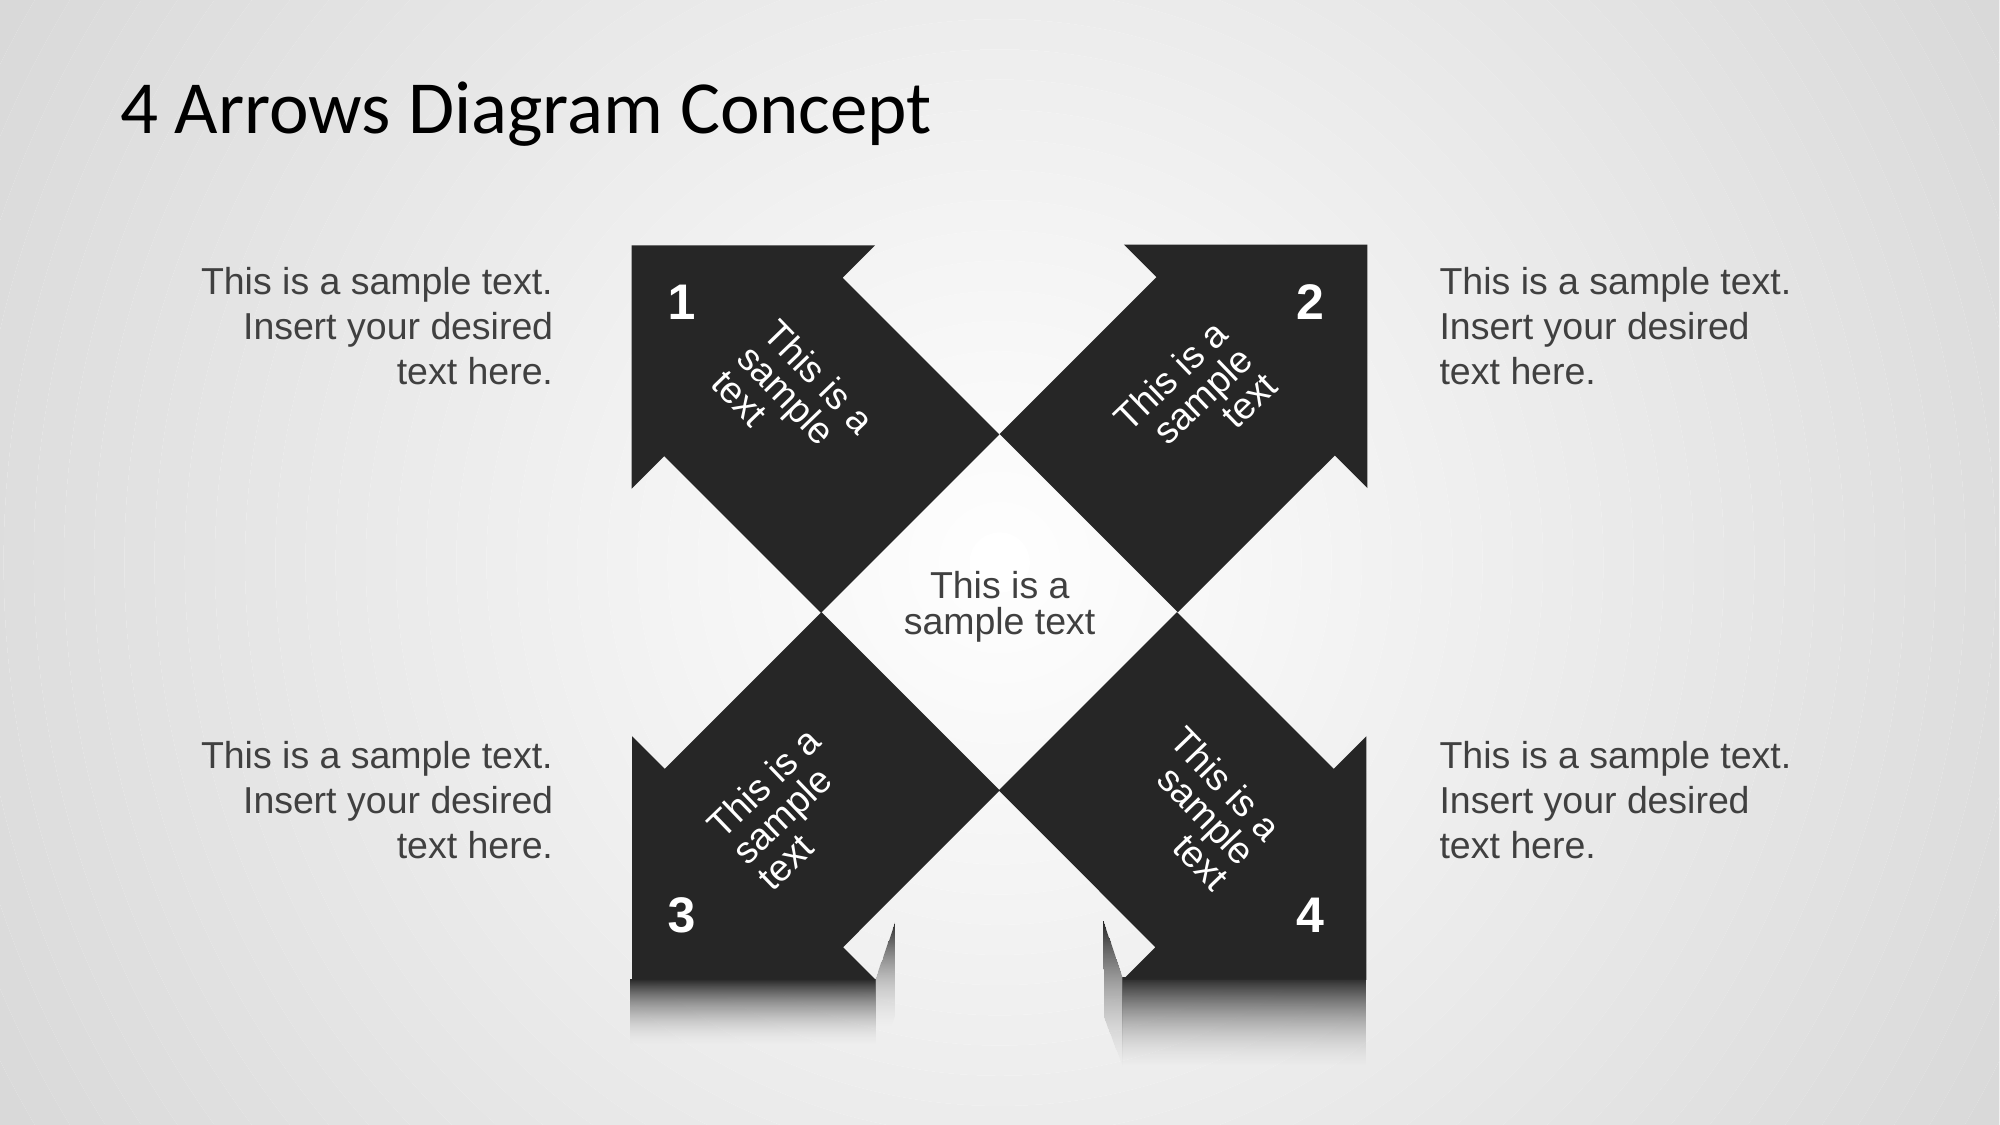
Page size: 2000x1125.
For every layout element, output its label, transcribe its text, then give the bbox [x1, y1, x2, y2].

text_box This is a sample text. Insert your desired text here. [1430, 724, 1825, 874]
text_box This is a sample text. Insert your desired text here. [167, 249, 568, 400]
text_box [574, 187, 1426, 1068]
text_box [731, 317, 1257, 897]
text_box This is a sample text. Insert your desired text here. [167, 724, 568, 874]
text_box This is a sample text. Insert your desired text here. [1430, 249, 1825, 400]
title 4 Arrows Diagram Concept [99, 45, 1900, 162]
